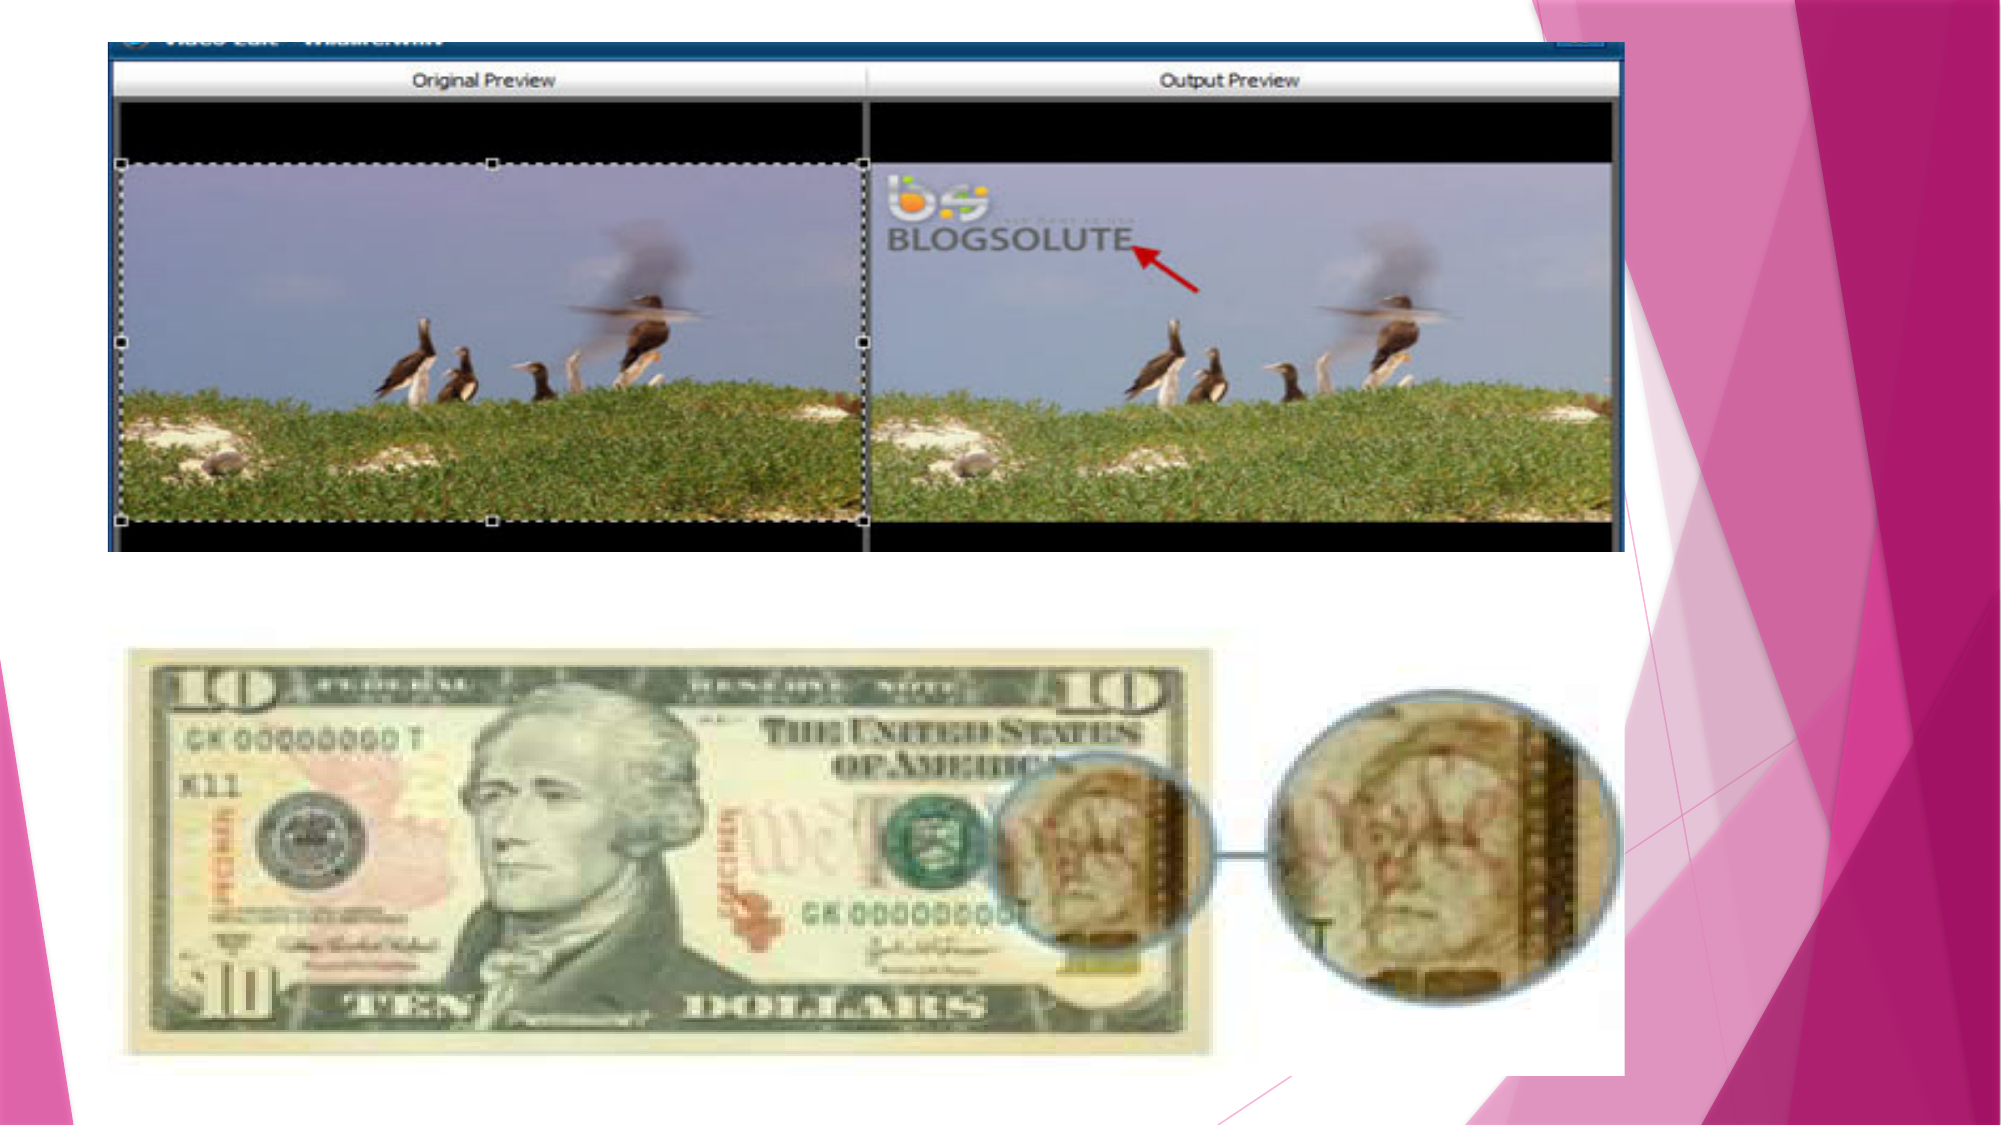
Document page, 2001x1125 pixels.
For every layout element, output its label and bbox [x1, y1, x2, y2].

picture [107, 626, 1626, 1076]
picture [107, 41, 1626, 552]
